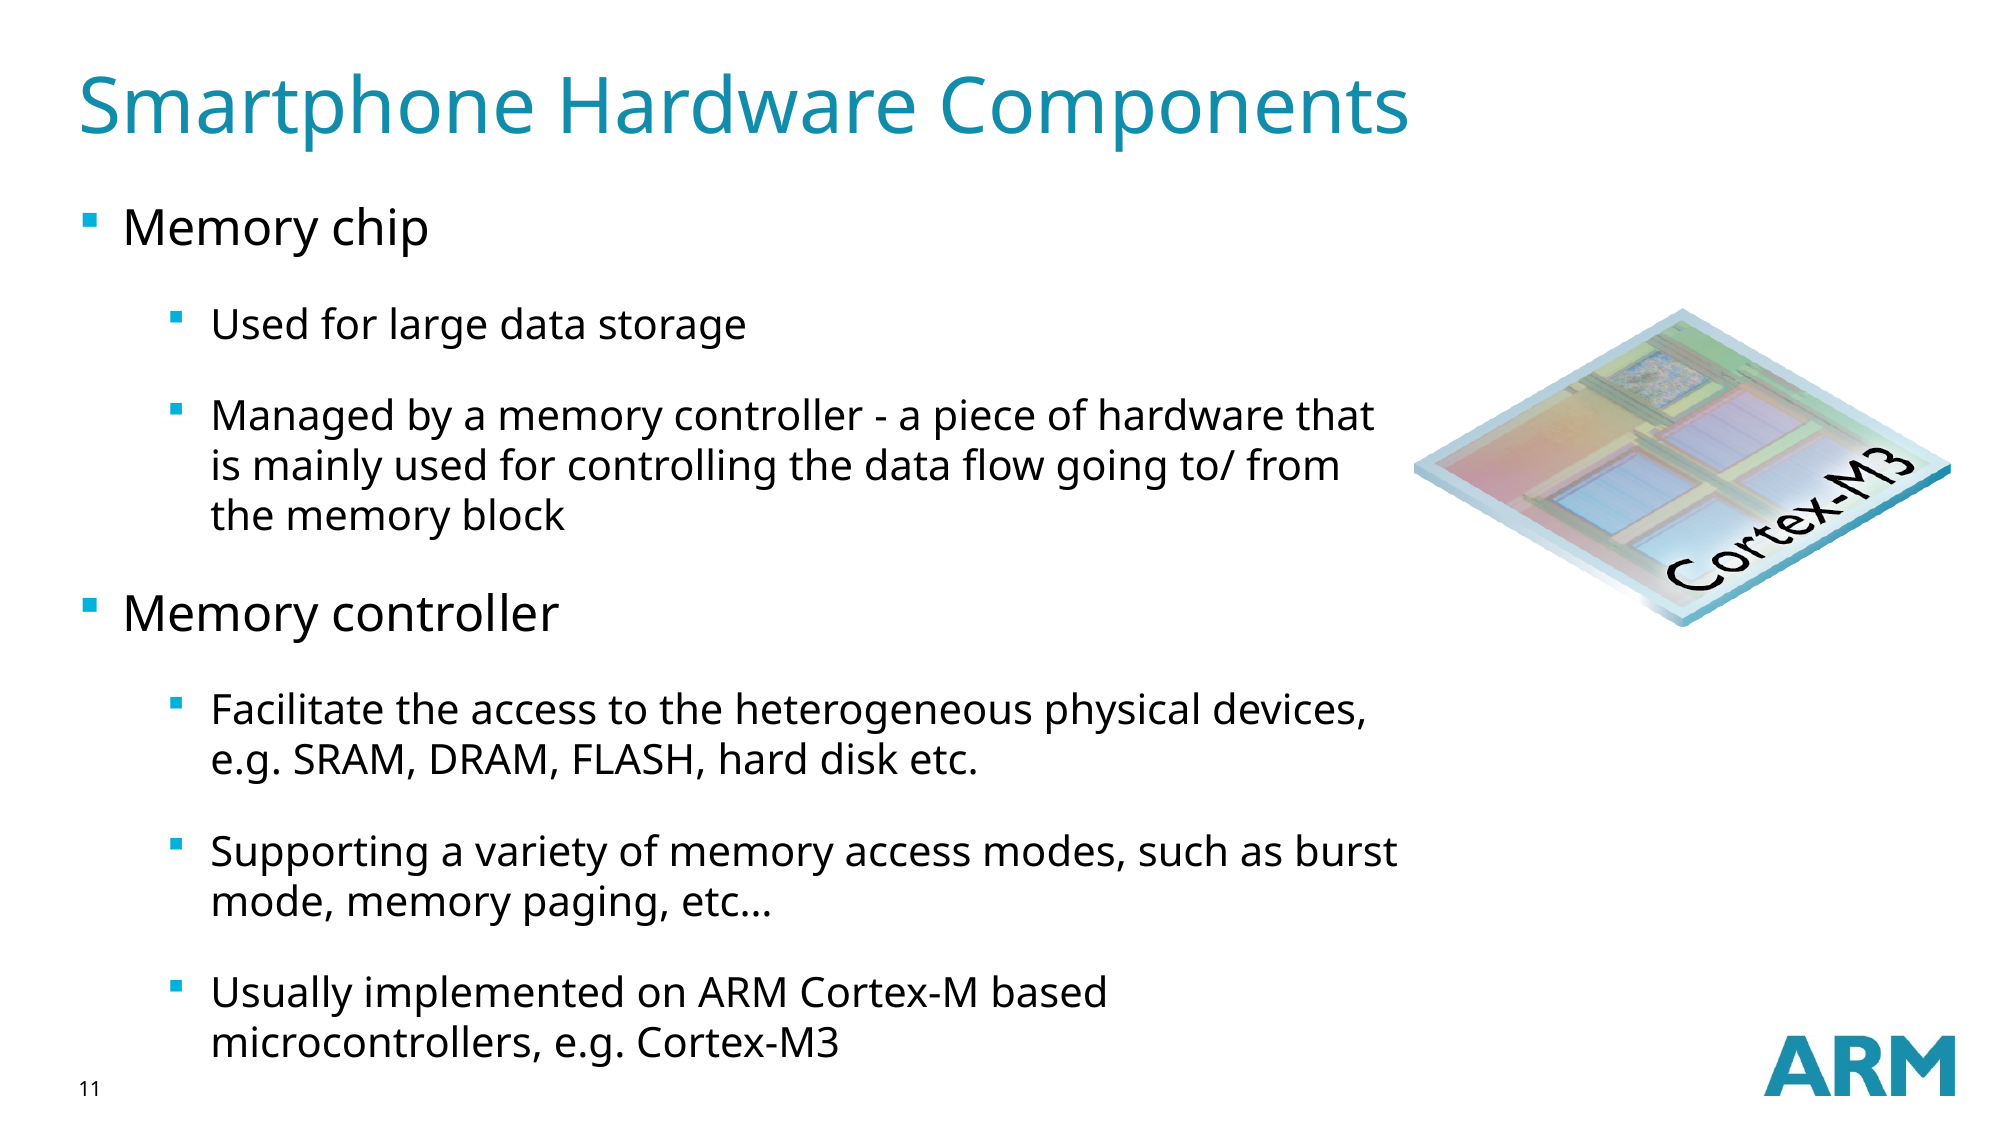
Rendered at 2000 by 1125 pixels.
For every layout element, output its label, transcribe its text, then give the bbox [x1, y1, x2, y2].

picture [1413, 307, 1951, 627]
list Memory chip Used for large data storage Managed by a memory controller - a piece of hardware that is mainly used for controlling the data flow going to/ from the memory block Memory controller Facilitate the access to the heterogeneous physical devices, e.g. SRAM, DRAM, FLASH, hard disk etc. Supporting a variety of memory access modes, such as burst mode, memory paging, etc… Usually implemented on ARM Cortex-M based microcontrollers, e.g. Cortex-M3 [78, 195, 1415, 1003]
picture [1763, 1035, 1955, 1096]
title Smartphone Hardware Components [78, 55, 1910, 150]
